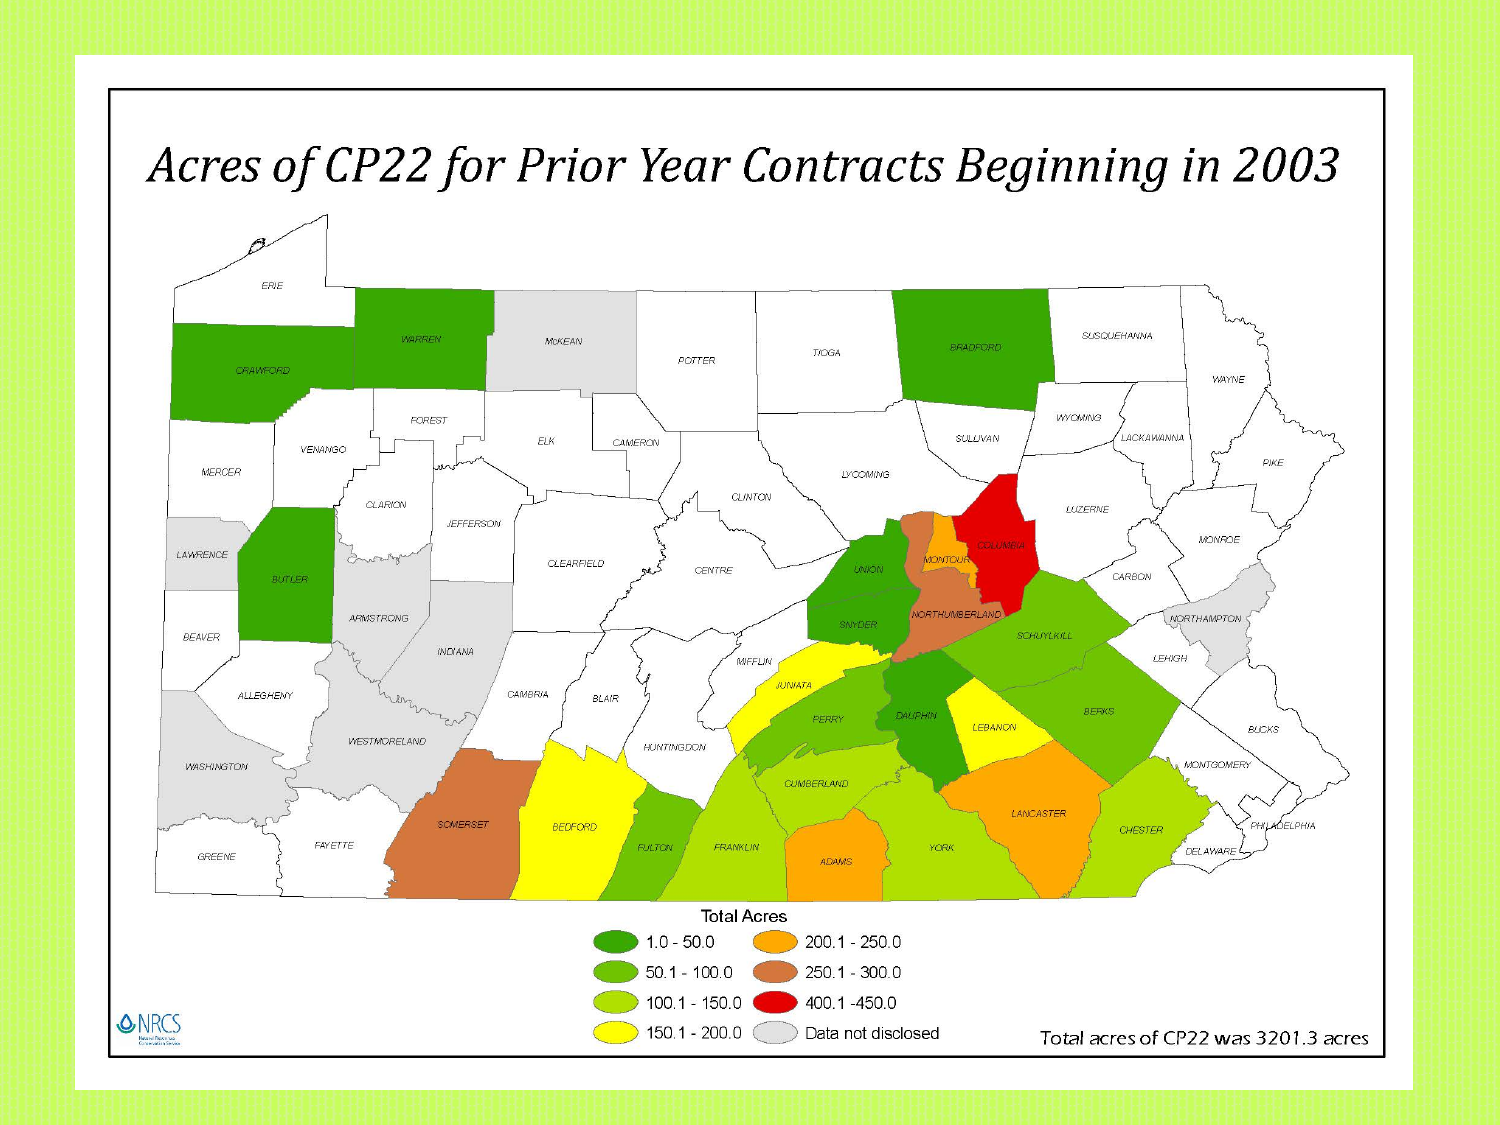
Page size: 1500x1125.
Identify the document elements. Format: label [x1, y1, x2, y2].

picture [74, 55, 1413, 1090]
